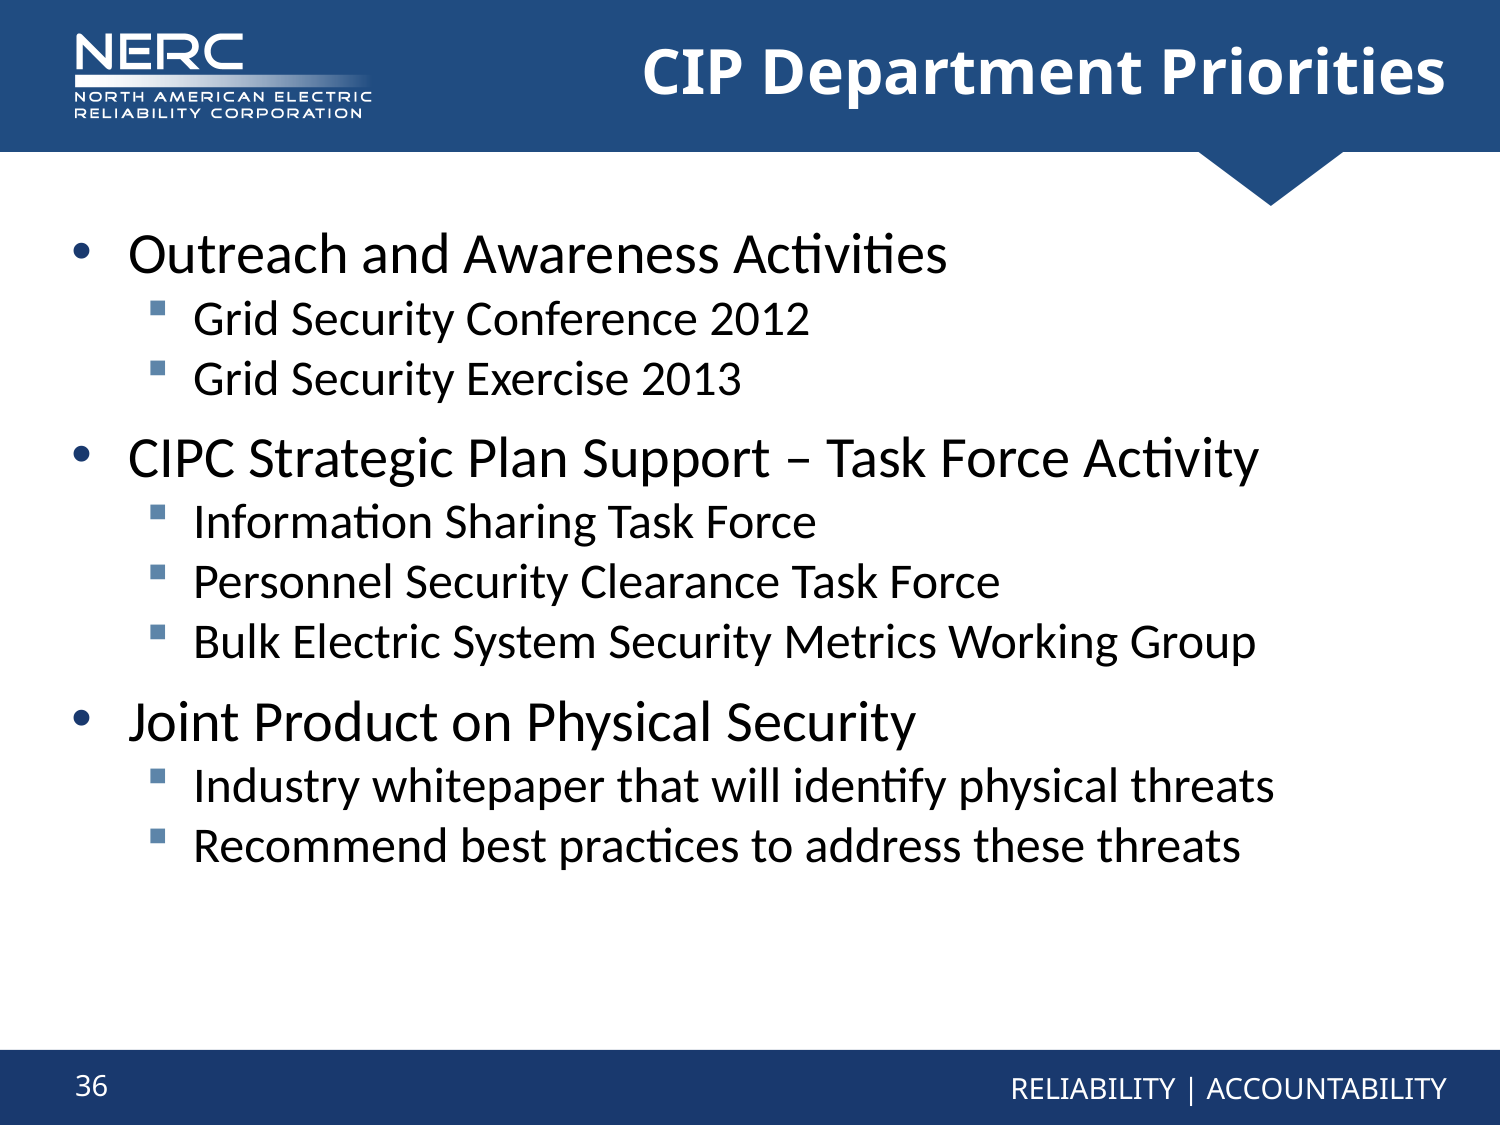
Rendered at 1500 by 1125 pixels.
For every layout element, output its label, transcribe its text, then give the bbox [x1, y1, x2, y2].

title CIP Department Priorities [387, 24, 1463, 133]
picture [0, 0, 1500, 206]
list Outreach and Awareness Activities Grid Security Conference 2012 Grid Security Exercise 2013 CIPC Strategic Plan Support – Task Force Activity Information Sharing Task Force Personnel Security Clearance Task Force Bulk Electric System Security Metrics Working Group Joint Product on Physical Security Industry whitepaper that will identify physical threats Recommend best practices to address these threats [56, 207, 1438, 988]
